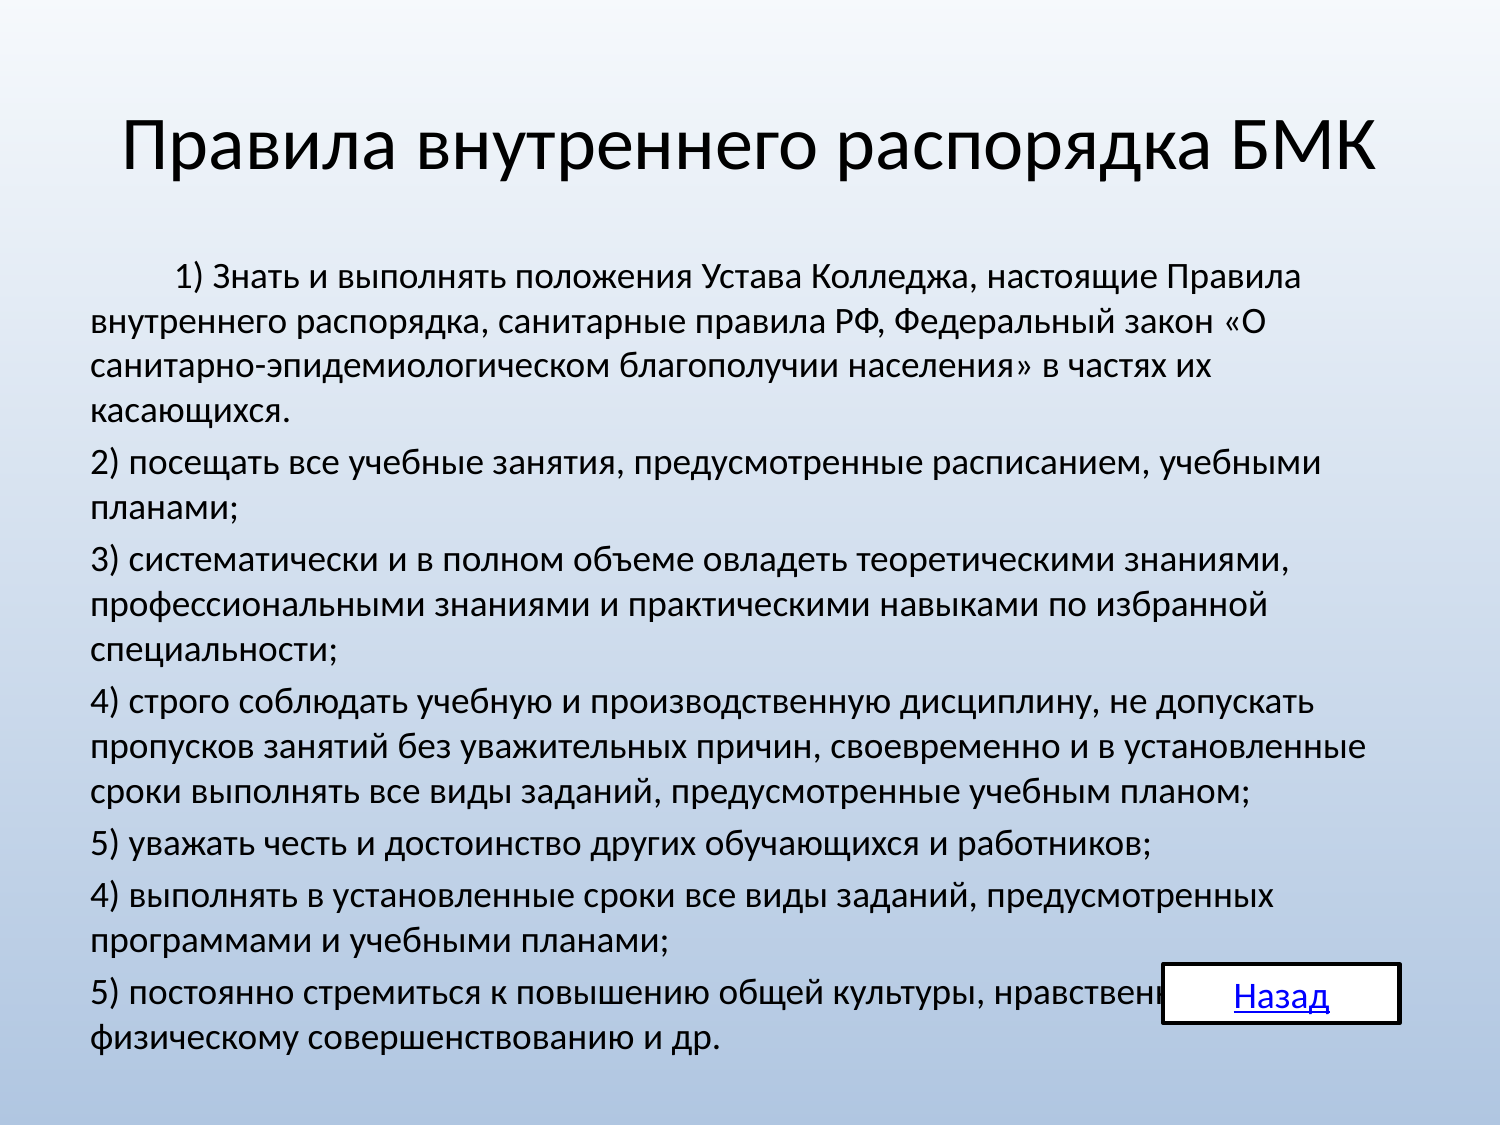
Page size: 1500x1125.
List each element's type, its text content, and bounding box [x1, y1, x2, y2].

list 1) Знать и выполнять положения Устава Колледжа, настоящие Правила внутреннего распорядка, санитарные правила РФ, Федеральный закон «О санитарно-эпидемиологическом благополучии населения» в частях их касающихся. 2) посещать все учебные занятия, предусмотренные расписанием, учебными планами; 3) систематически и в полном объеме овладеть теоретическими знаниями, профессиональными знаниями и практическими навыками по избранной специальности; 4) строго соблюдать учебную и производственную дисциплину, не допускать пропусков занятий без уважительных причин, своевременно и в установленные сроки выполнять все виды заданий, предусмотренные учебным планом; 5) уважать честь и достоинство других обучающихся и работников; 4) выполнять в установленные сроки все виды заданий, предусмотренных программами и учебными планами; 5) постоянно стремиться к повышению общей культуры, нравственному и физическому совершенствованию и др. [75, 243, 1425, 1071]
text_box Назад [1161, 962, 1402, 1025]
title Правила внутреннего распорядка БМК [75, 45, 1425, 233]
